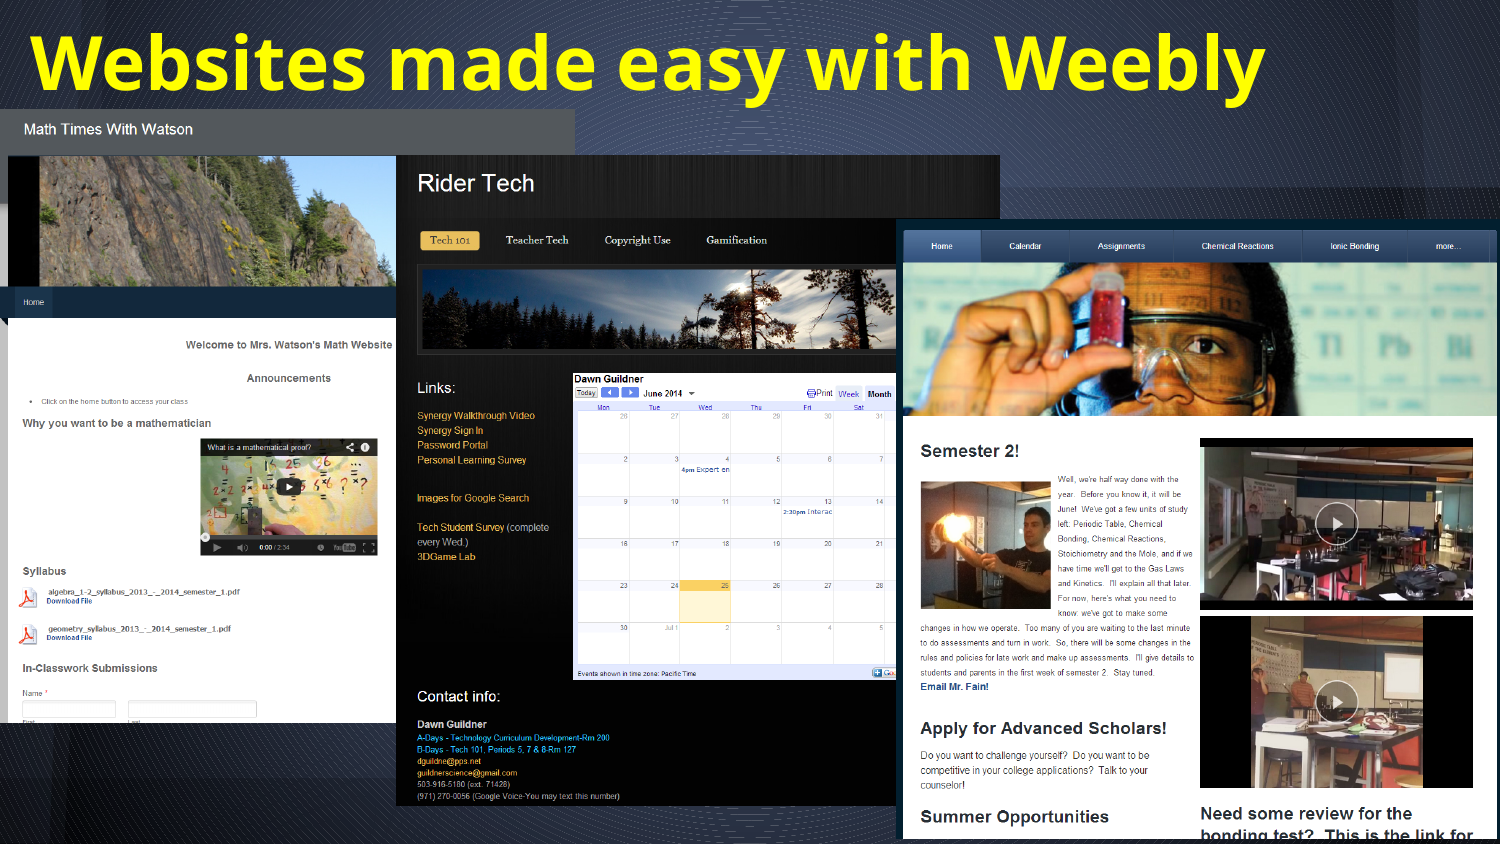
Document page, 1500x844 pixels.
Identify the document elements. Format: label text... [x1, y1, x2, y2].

picture [0, 108, 1500, 840]
title Websites made easy with Weebly [15, 9, 1366, 121]
